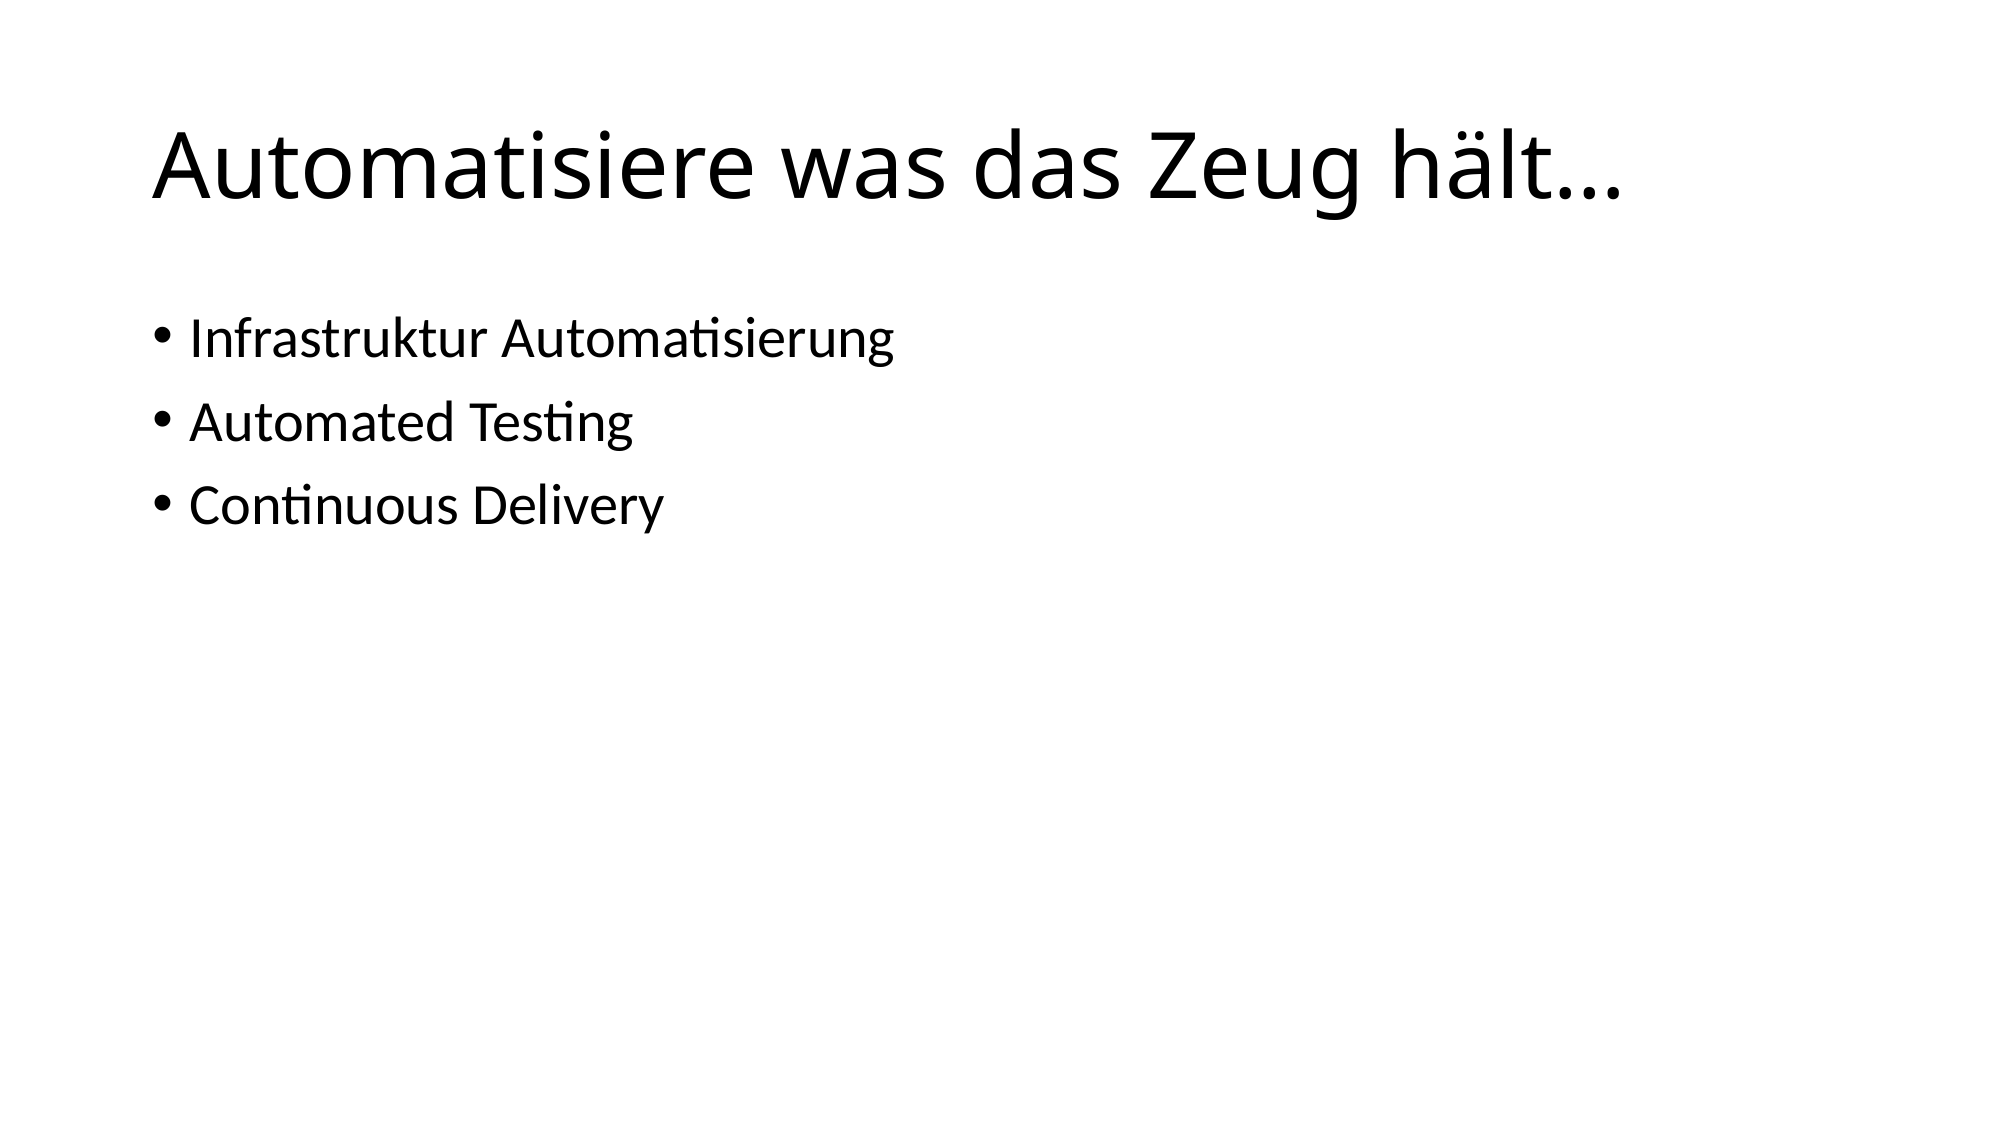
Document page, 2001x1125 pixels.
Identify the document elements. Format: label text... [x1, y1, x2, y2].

list Infrastruktur Automatisierung Automated Testing Continuous Delivery [137, 299, 1863, 1014]
title Automatisiere was das Zeug hält… [137, 59, 1863, 278]
